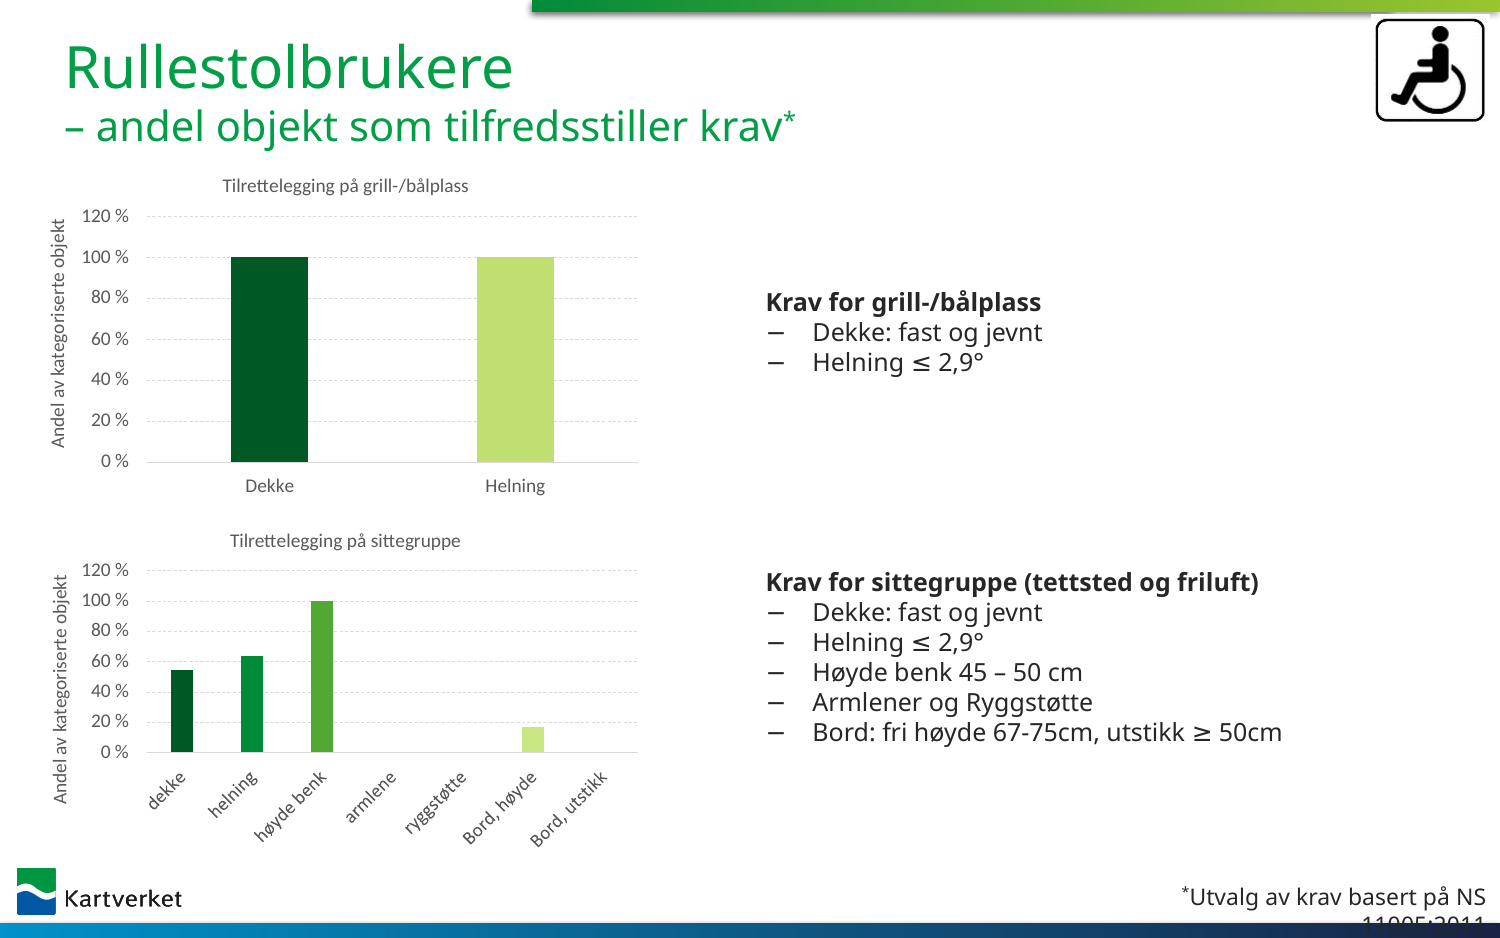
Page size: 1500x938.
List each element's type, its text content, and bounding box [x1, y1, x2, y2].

text_box Krav for grill-/bålplass Dekke: fast og jevnt Helning ≤ 2,9° [750, 279, 1452, 384]
text_box *Utvalg av krav basert på NS 11005:2011 [1068, 873, 1500, 938]
picture [41, 166, 650, 505]
picture [1371, 13, 1491, 127]
text_box Rullestolbrukere – andel objekt som tilfredsstiller krav* [49, 14, 1431, 158]
picture [41, 520, 650, 859]
text_box Krav for sittegruppe (tettsted og friluft) Dekke: fast og jevnt Helning ≤ 2,9° Høyde benk 45 – 50 cm Armlener og Ryggstøtte Bord: fri høyde 67-75cm, utstikk ≥ 50cm [750, 559, 1500, 754]
